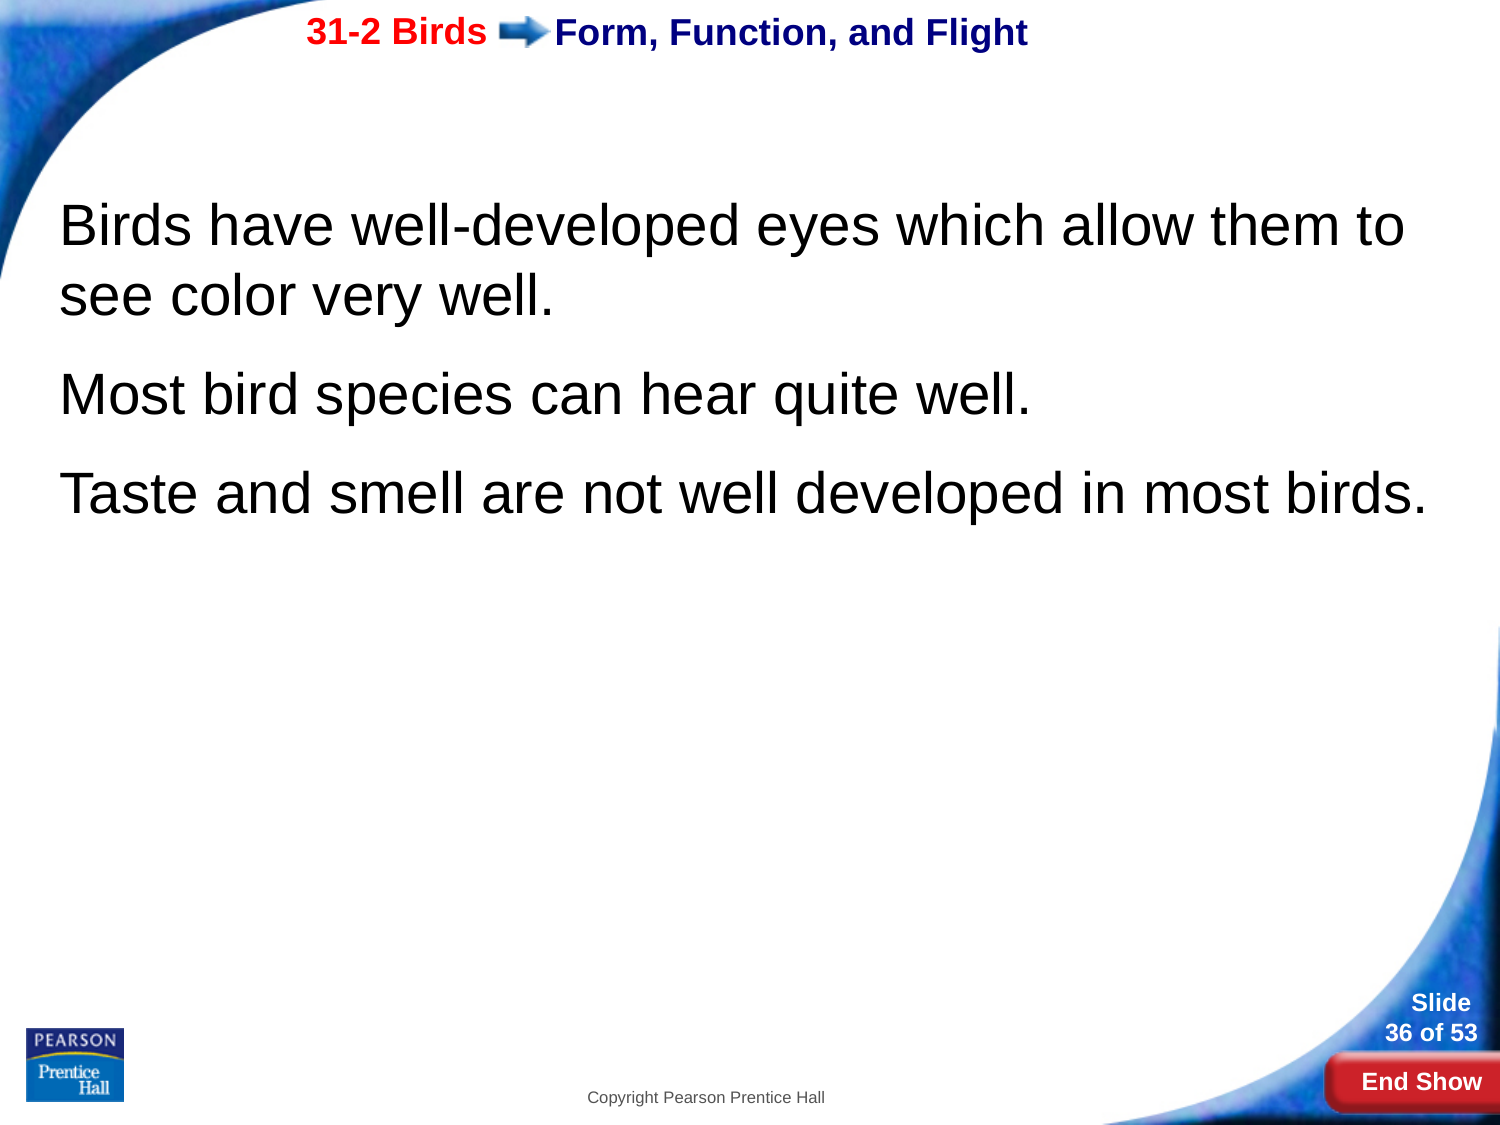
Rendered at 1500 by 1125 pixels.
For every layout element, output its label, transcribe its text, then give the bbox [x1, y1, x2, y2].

picture [0, 0, 1500, 1125]
footer Copyright Pearson Prentice Hall [468, 1078, 945, 1105]
list Birds have well-developed eyes which allow them to see color very well. Most bird species can hear quite well. Taste and smell are not well developed in most birds. [44, 179, 1463, 976]
title Form, Function, and Flight [539, 0, 1209, 76]
